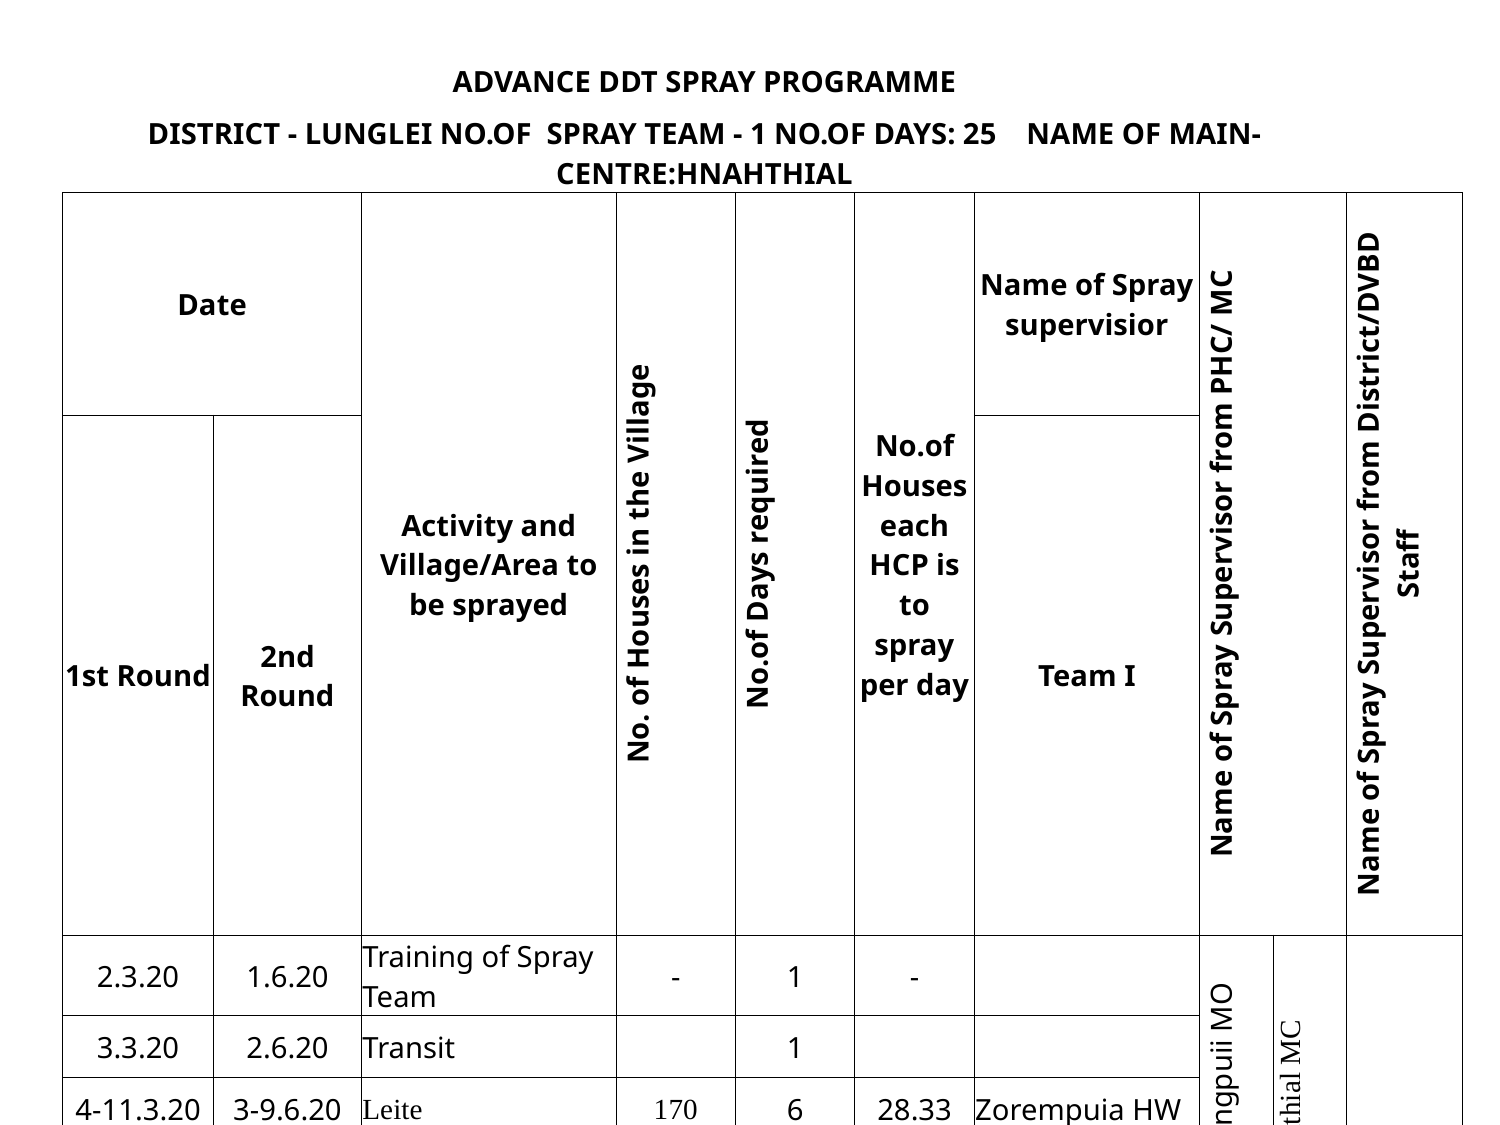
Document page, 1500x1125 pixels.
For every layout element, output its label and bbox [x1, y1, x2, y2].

table_cell [63, 193, 361, 415]
table_cell [63, 1016, 213, 1077]
table_cell [855, 193, 974, 935]
table_cell [362, 193, 616, 935]
table_cell [855, 1078, 974, 1125]
table_cell [214, 936, 361, 1015]
table_cell [63, 1078, 213, 1125]
table_cell [362, 936, 616, 1015]
table_cell [1200, 936, 1273, 1125]
table_cell [736, 193, 854, 935]
table_cell [975, 1016, 1199, 1077]
table_cell [1347, 936, 1462, 1125]
table_cell [617, 1016, 735, 1077]
table_cell [617, 193, 735, 935]
table_cell [736, 1078, 854, 1125]
table_cell [736, 1016, 854, 1077]
table_cell [214, 416, 361, 935]
table_cell [62, 112, 1462, 192]
table_cell [1347, 193, 1462, 935]
table_cell [975, 416, 1199, 935]
table_cell [975, 1078, 1199, 1125]
table_cell [975, 193, 1199, 415]
table_cell [63, 936, 213, 1015]
table_cell [63, 416, 213, 935]
table_cell [975, 936, 1199, 1015]
table_cell [362, 1078, 616, 1125]
table_cell [617, 936, 735, 1015]
table_cell [1274, 936, 1346, 1125]
table_cell [362, 1016, 616, 1077]
table_cell [617, 1078, 735, 1125]
table_cell [214, 1016, 361, 1077]
table_cell [736, 936, 854, 1015]
table_header [62, 50, 1462, 112]
table_cell [214, 1078, 361, 1125]
table_cell [855, 1016, 974, 1077]
table_cell [855, 936, 974, 1015]
table_cell [1200, 193, 1346, 935]
